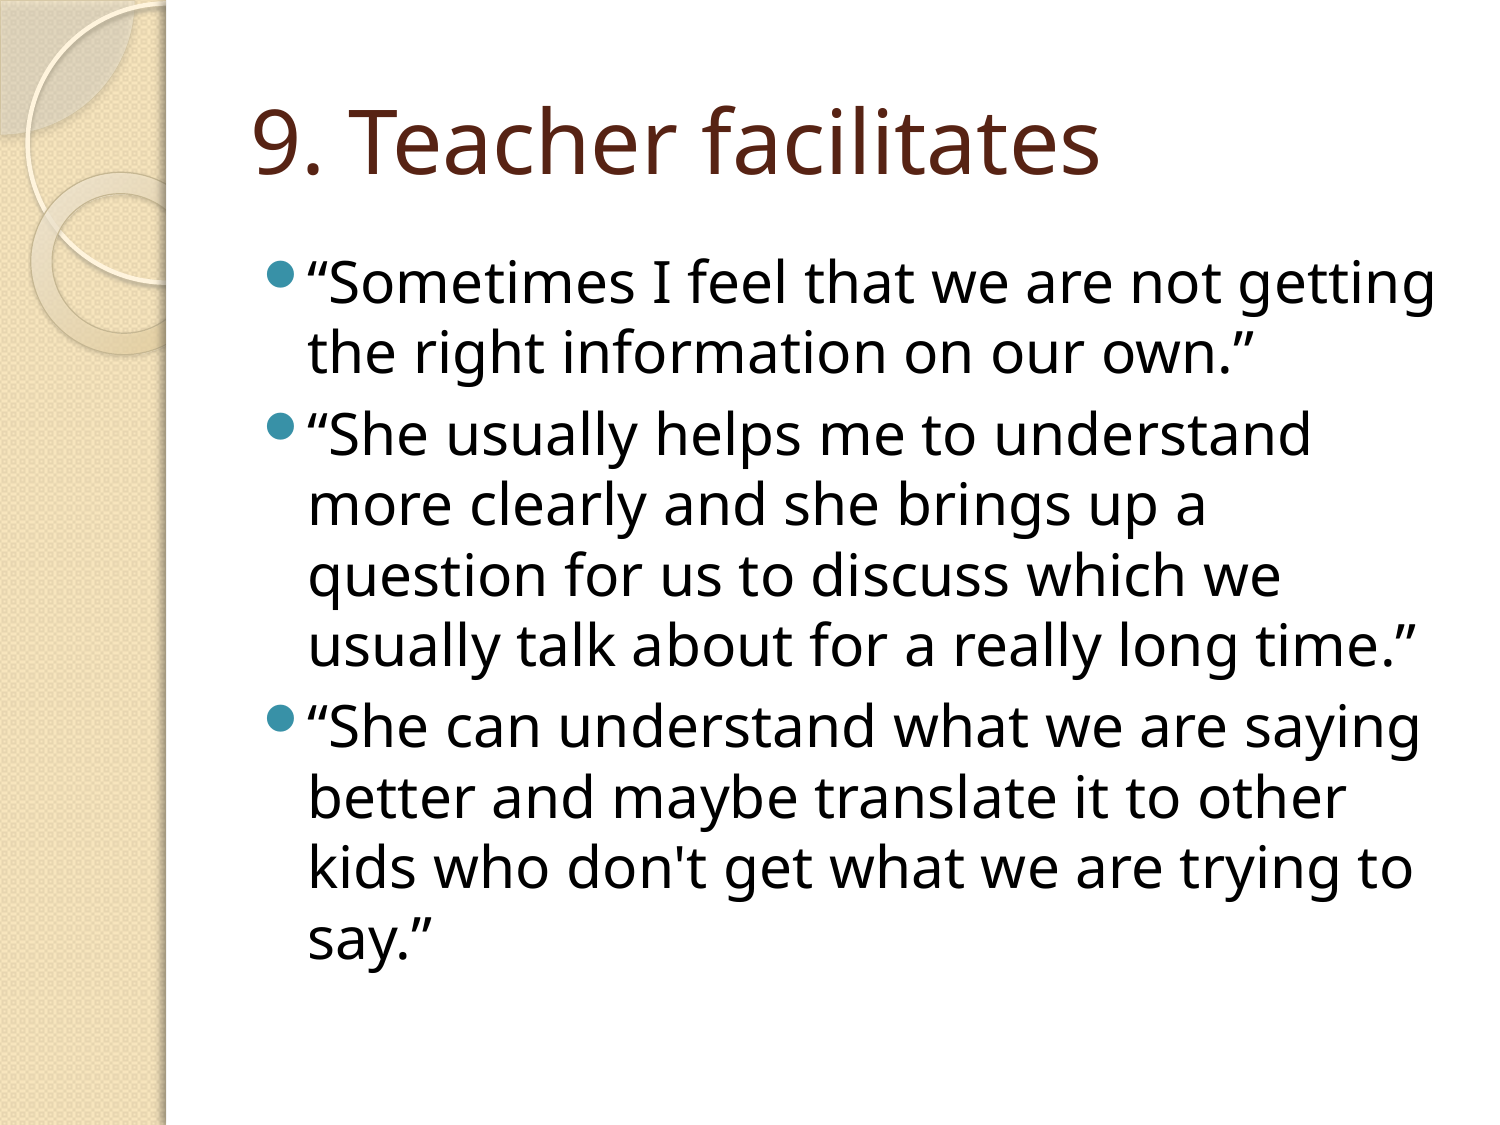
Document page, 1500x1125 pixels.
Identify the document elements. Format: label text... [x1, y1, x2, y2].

title 9. Teacher facilitates [235, 45, 1466, 233]
list “Sometimes I feel that we are not getting the right information on our own.” “She usually helps me to understand more clearly and she brings up a question for us to discuss which we usually talk about for a really long time.” “She can understand what we are saying better and maybe translate it to other kids who don't get what we are trying to say.” [235, 237, 1466, 1075]
